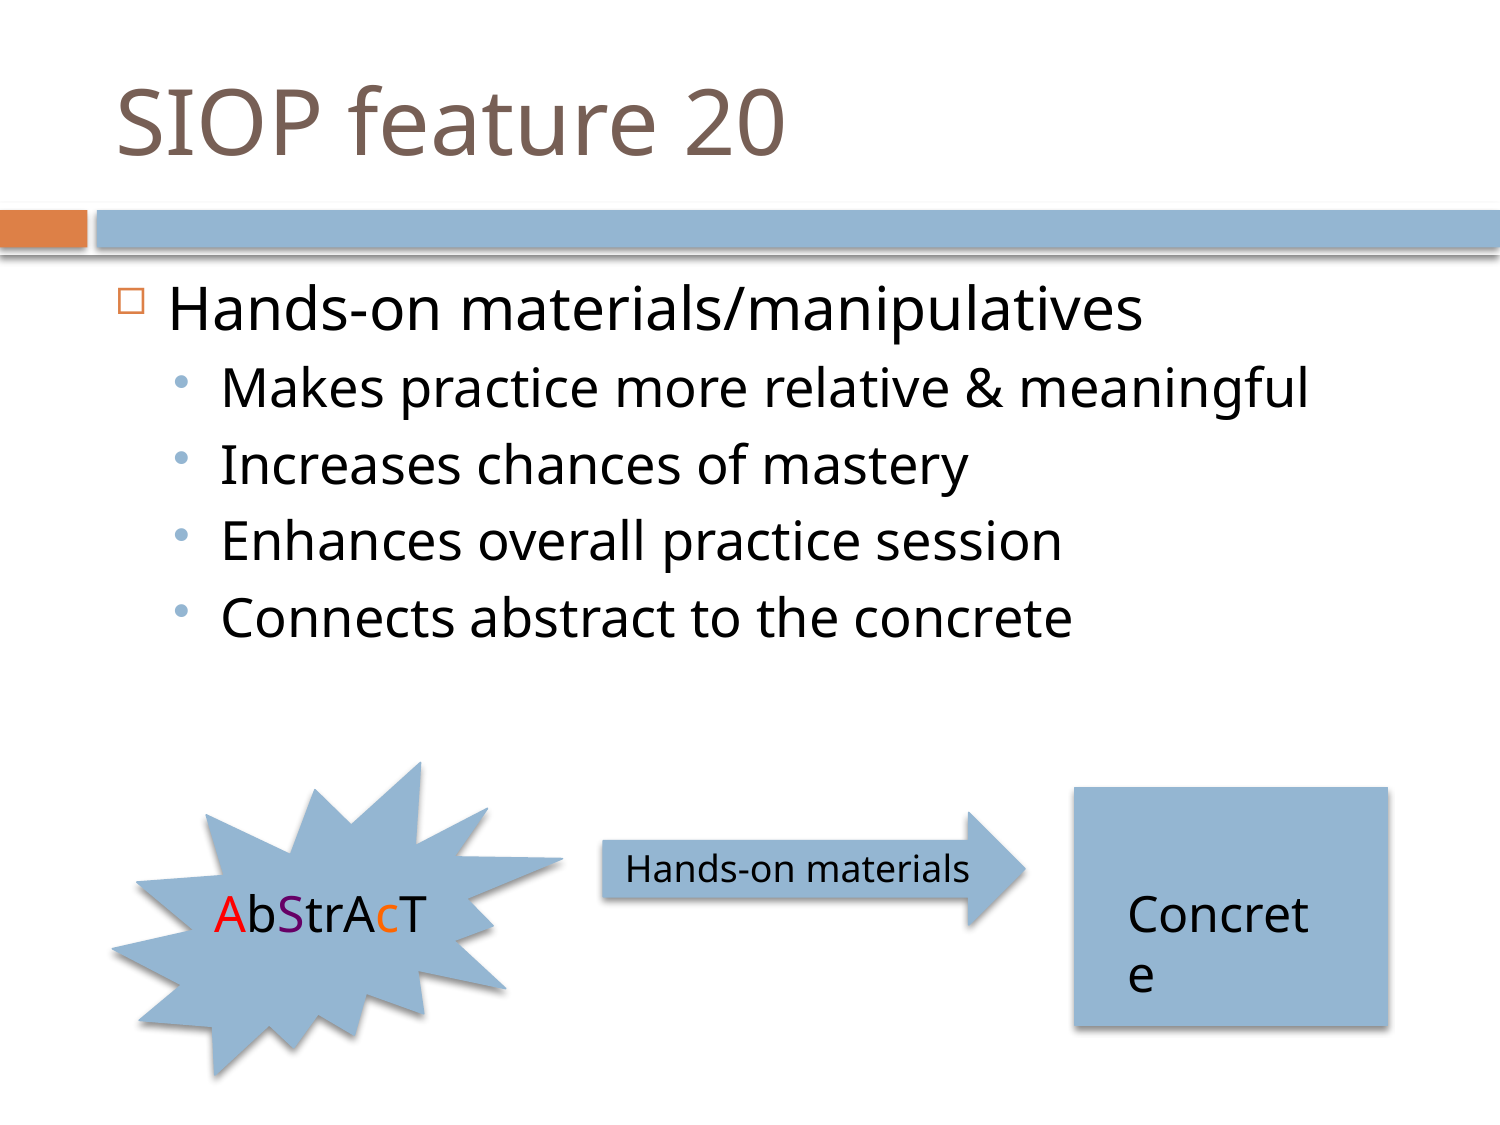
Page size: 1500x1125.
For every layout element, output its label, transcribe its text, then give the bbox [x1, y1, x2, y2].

text_box [602, 839, 610, 898]
text_box [205, 761, 564, 896]
text_box AbStrAcT [200, 874, 475, 950]
text_box [111, 876, 507, 1076]
list Hands-on materials/manipulatives Makes practice more relative & meaningful Increases chances of mastery Enhances overall practice session Connects abstract to the concrete [100, 262, 1438, 1000]
text_box [1074, 787, 1388, 1026]
title SIOP feature 20 [100, 37, 1438, 200]
text_box [967, 811, 1026, 926]
text_box Concrete [1112, 874, 1338, 1010]
text_box Hands-on materials [610, 837, 986, 898]
